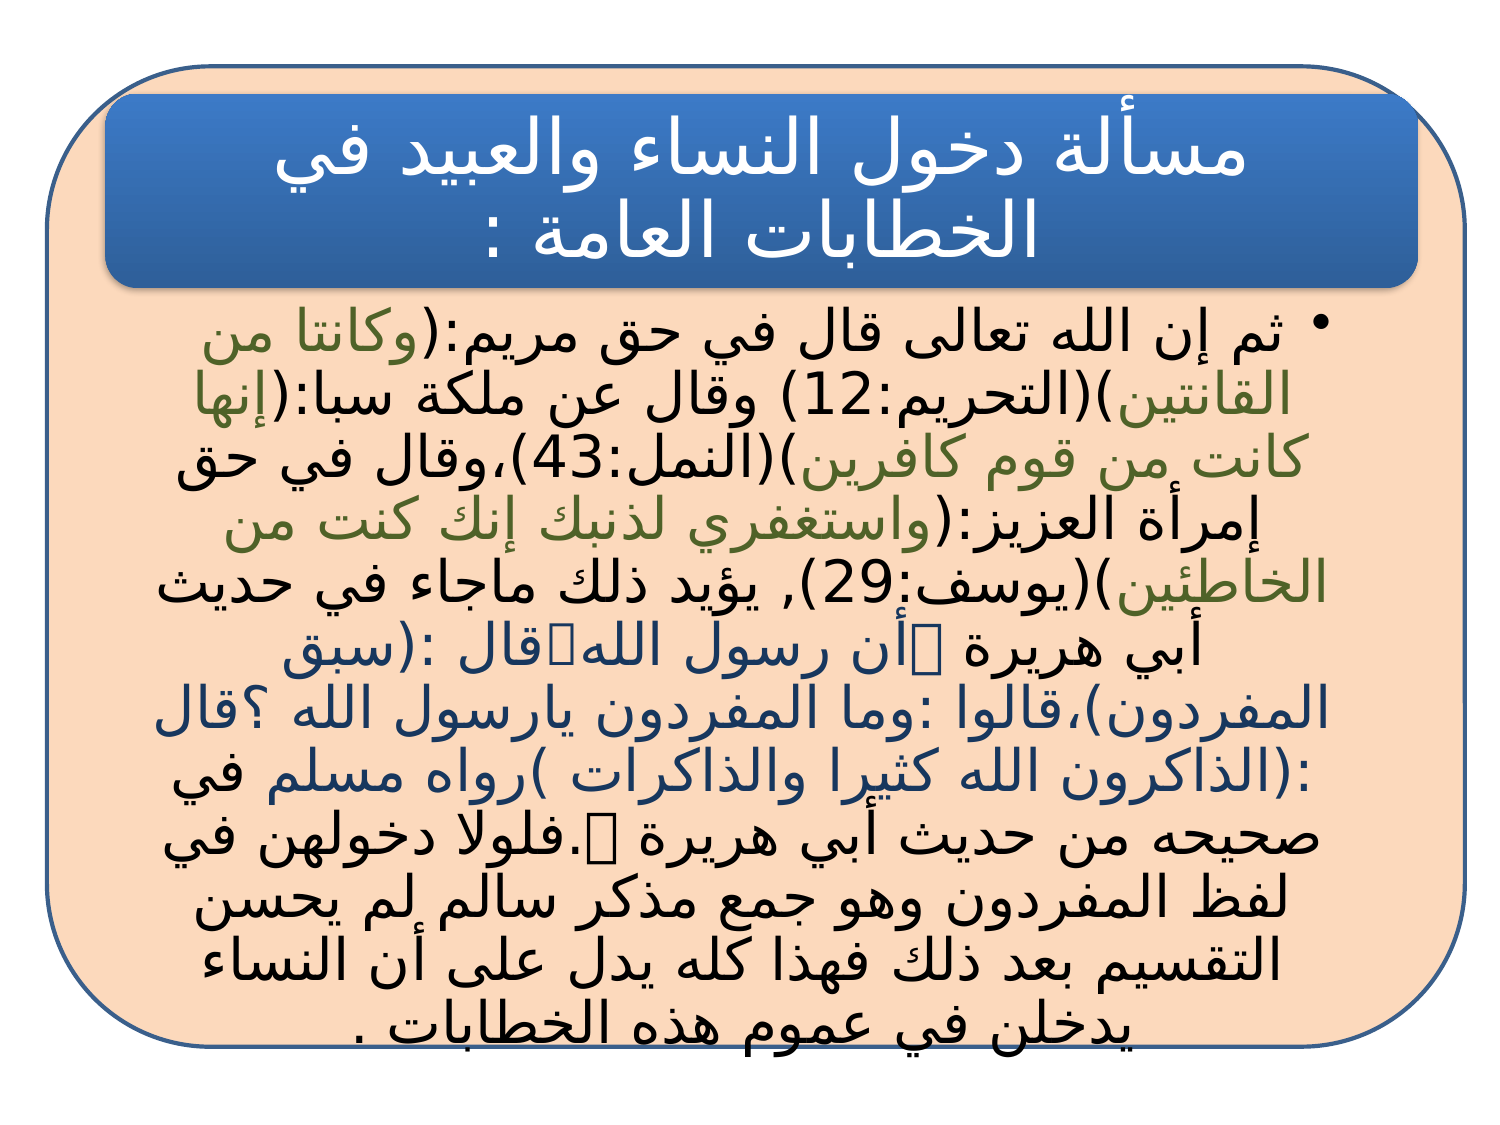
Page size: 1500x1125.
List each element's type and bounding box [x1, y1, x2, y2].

text_box [111, 1016, 851, 1049]
text_box [926, 1016, 1039, 1049]
text_box [797, 1016, 960, 1049]
text_box [118, 64, 1392, 92]
text_box [105, 93, 1419, 1008]
text_box [1024, 1016, 1401, 1049]
text_box [44, 106, 100, 1007]
text_box [1424, 118, 1467, 995]
